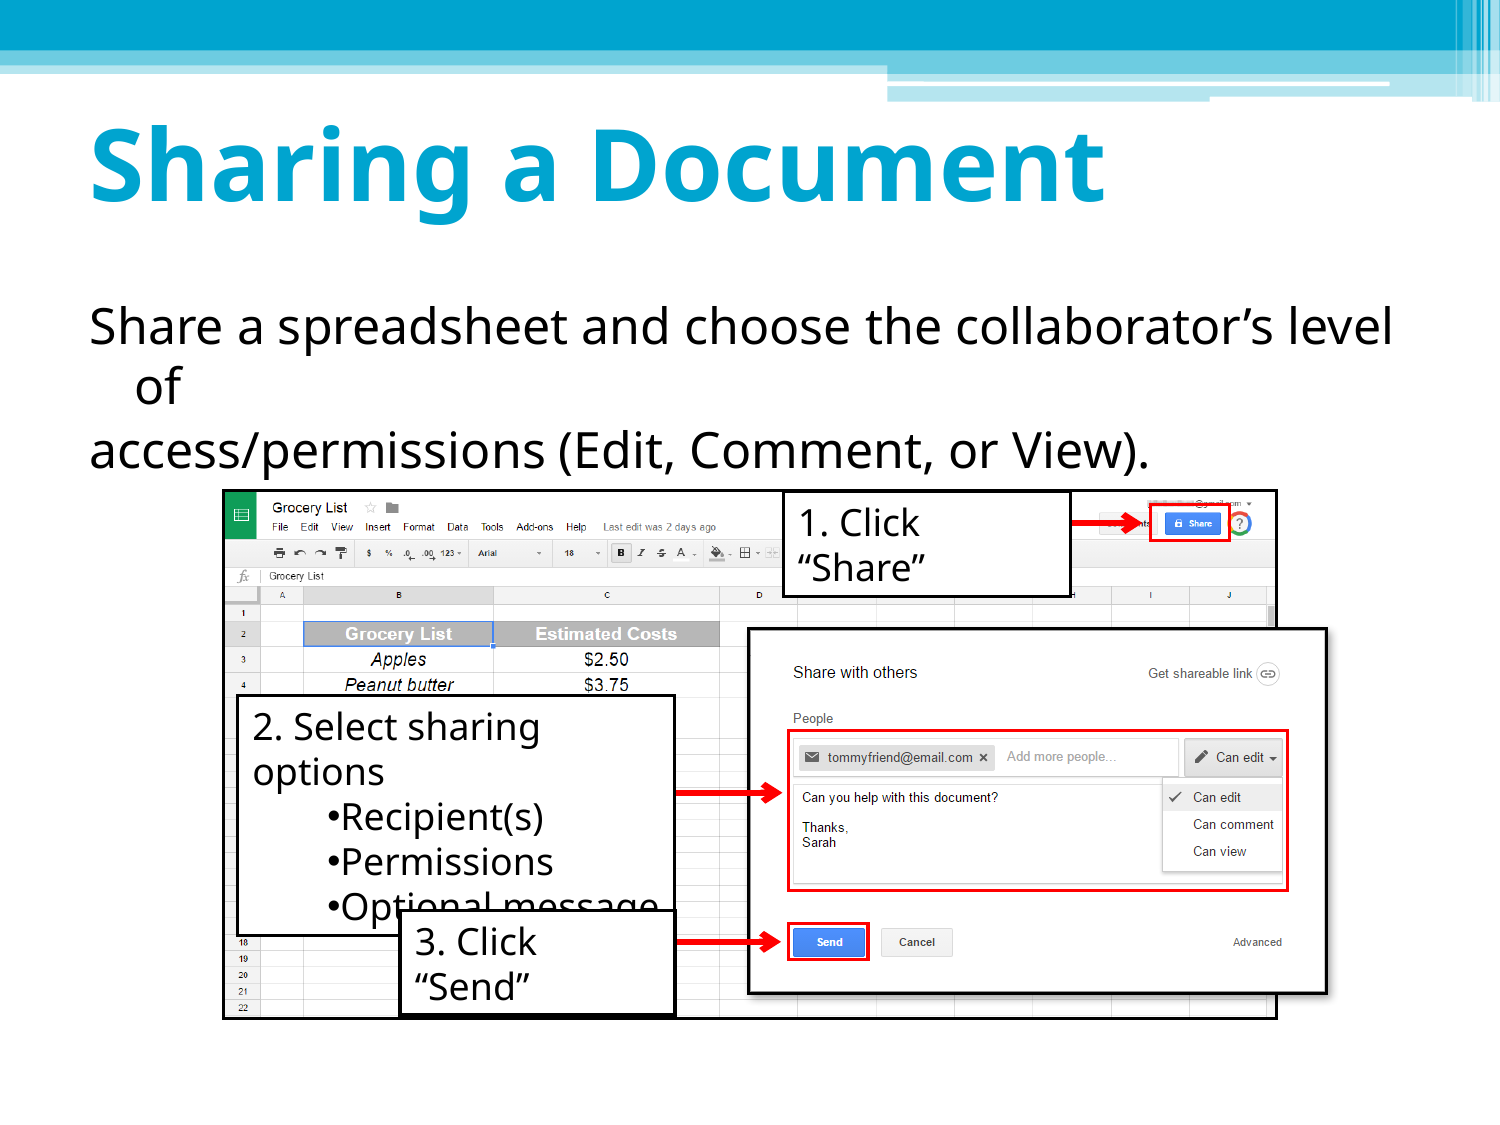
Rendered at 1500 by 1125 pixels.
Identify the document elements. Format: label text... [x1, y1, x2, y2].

list Share a spreadsheet and choose the collaborator’s level of access/permissions (Edit, Comment, or View). [75, 287, 1438, 1050]
title Sharing a Document [75, 75, 1418, 248]
picture [224, 492, 1325, 1018]
